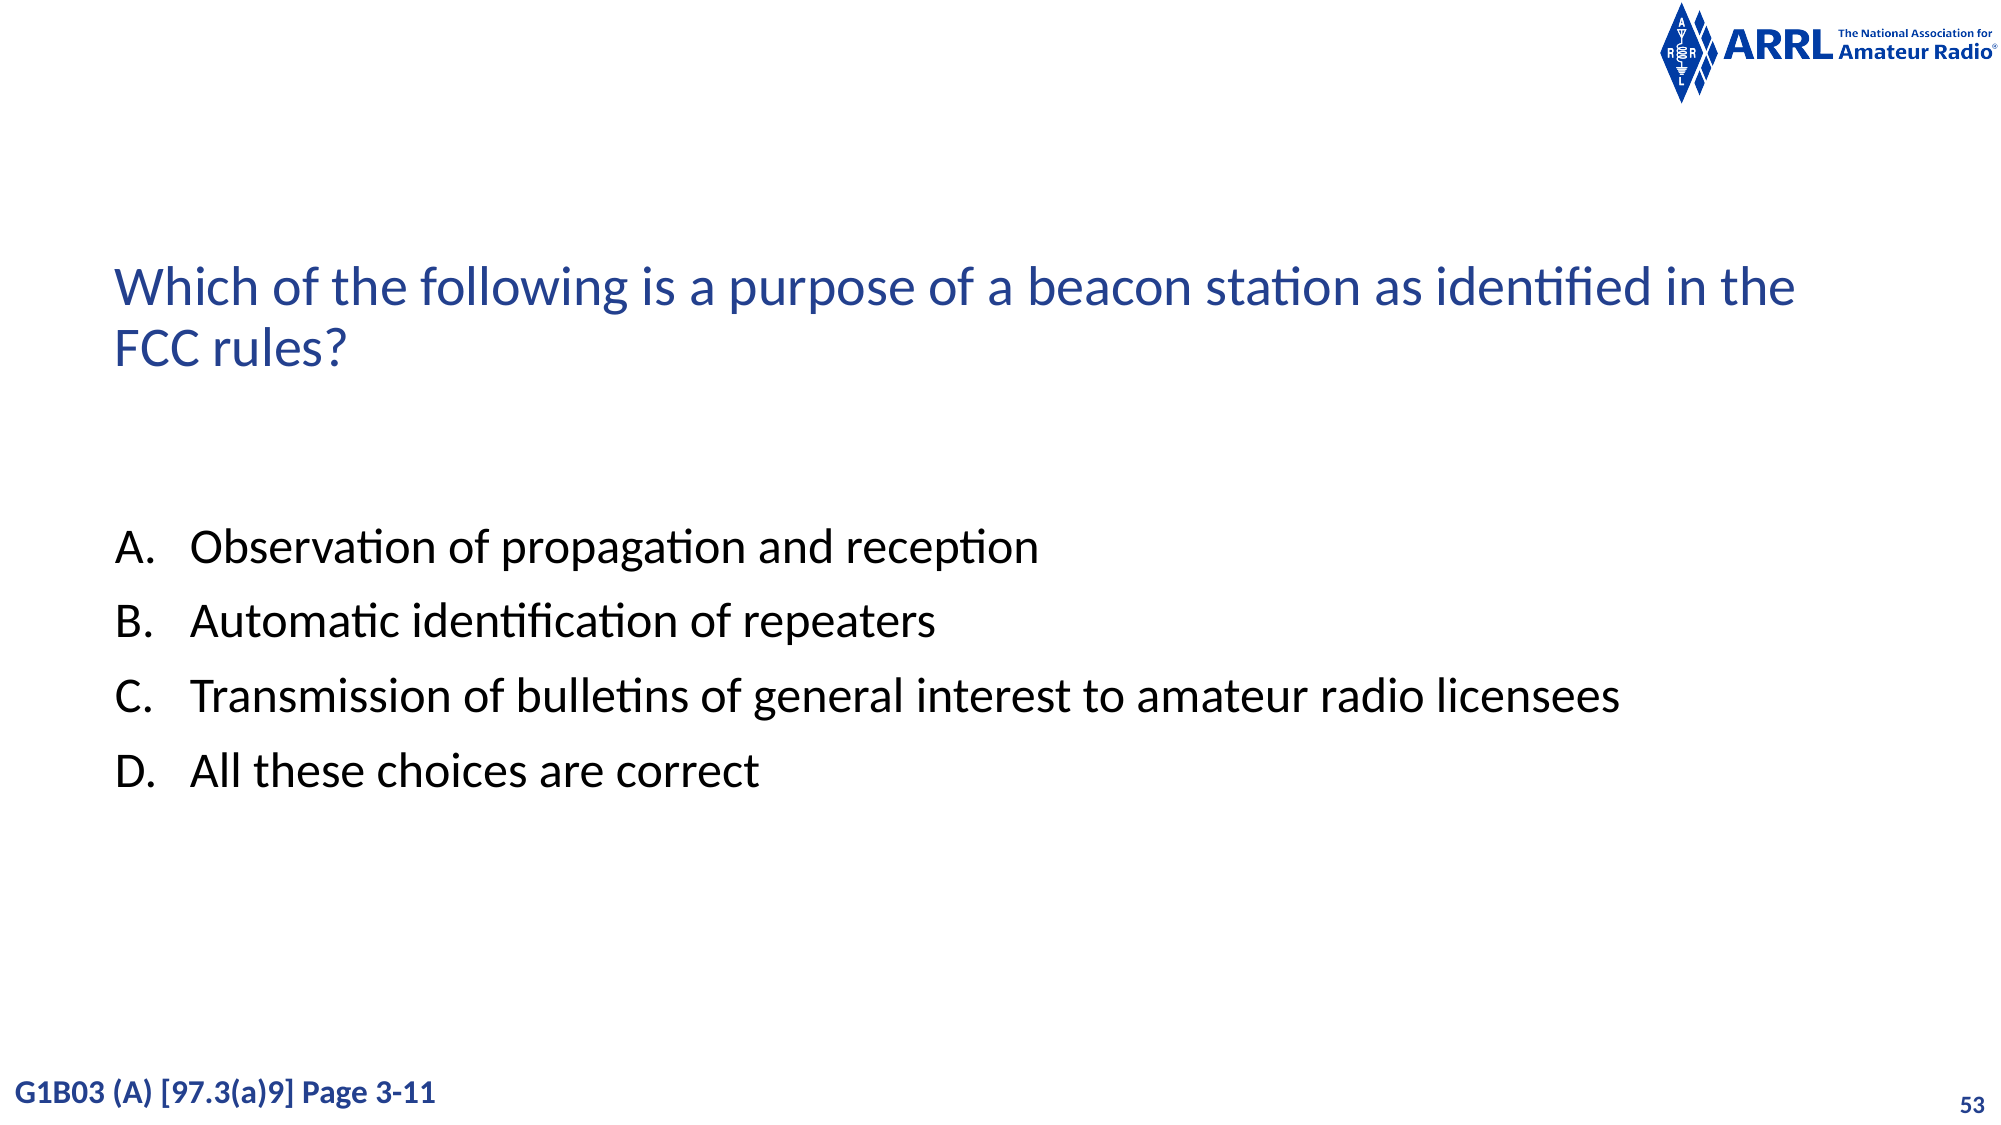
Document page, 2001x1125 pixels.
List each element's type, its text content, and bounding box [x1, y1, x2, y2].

list Observation of propagation and reception Automatic identification of repeaters Transmission of bulletins of general interest to amateur radio licensees All these choices are correct [99, 512, 1900, 1005]
text_box G1B03 (A) [97.3(a)9] Page 3-11 [0, 1062, 1313, 1118]
text_box 53 [1899, 1081, 2000, 1125]
picture [1658, 0, 1999, 106]
title Which of the following is a purpose of a beacon station as identified in the FCC rules? [99, 249, 1900, 388]
